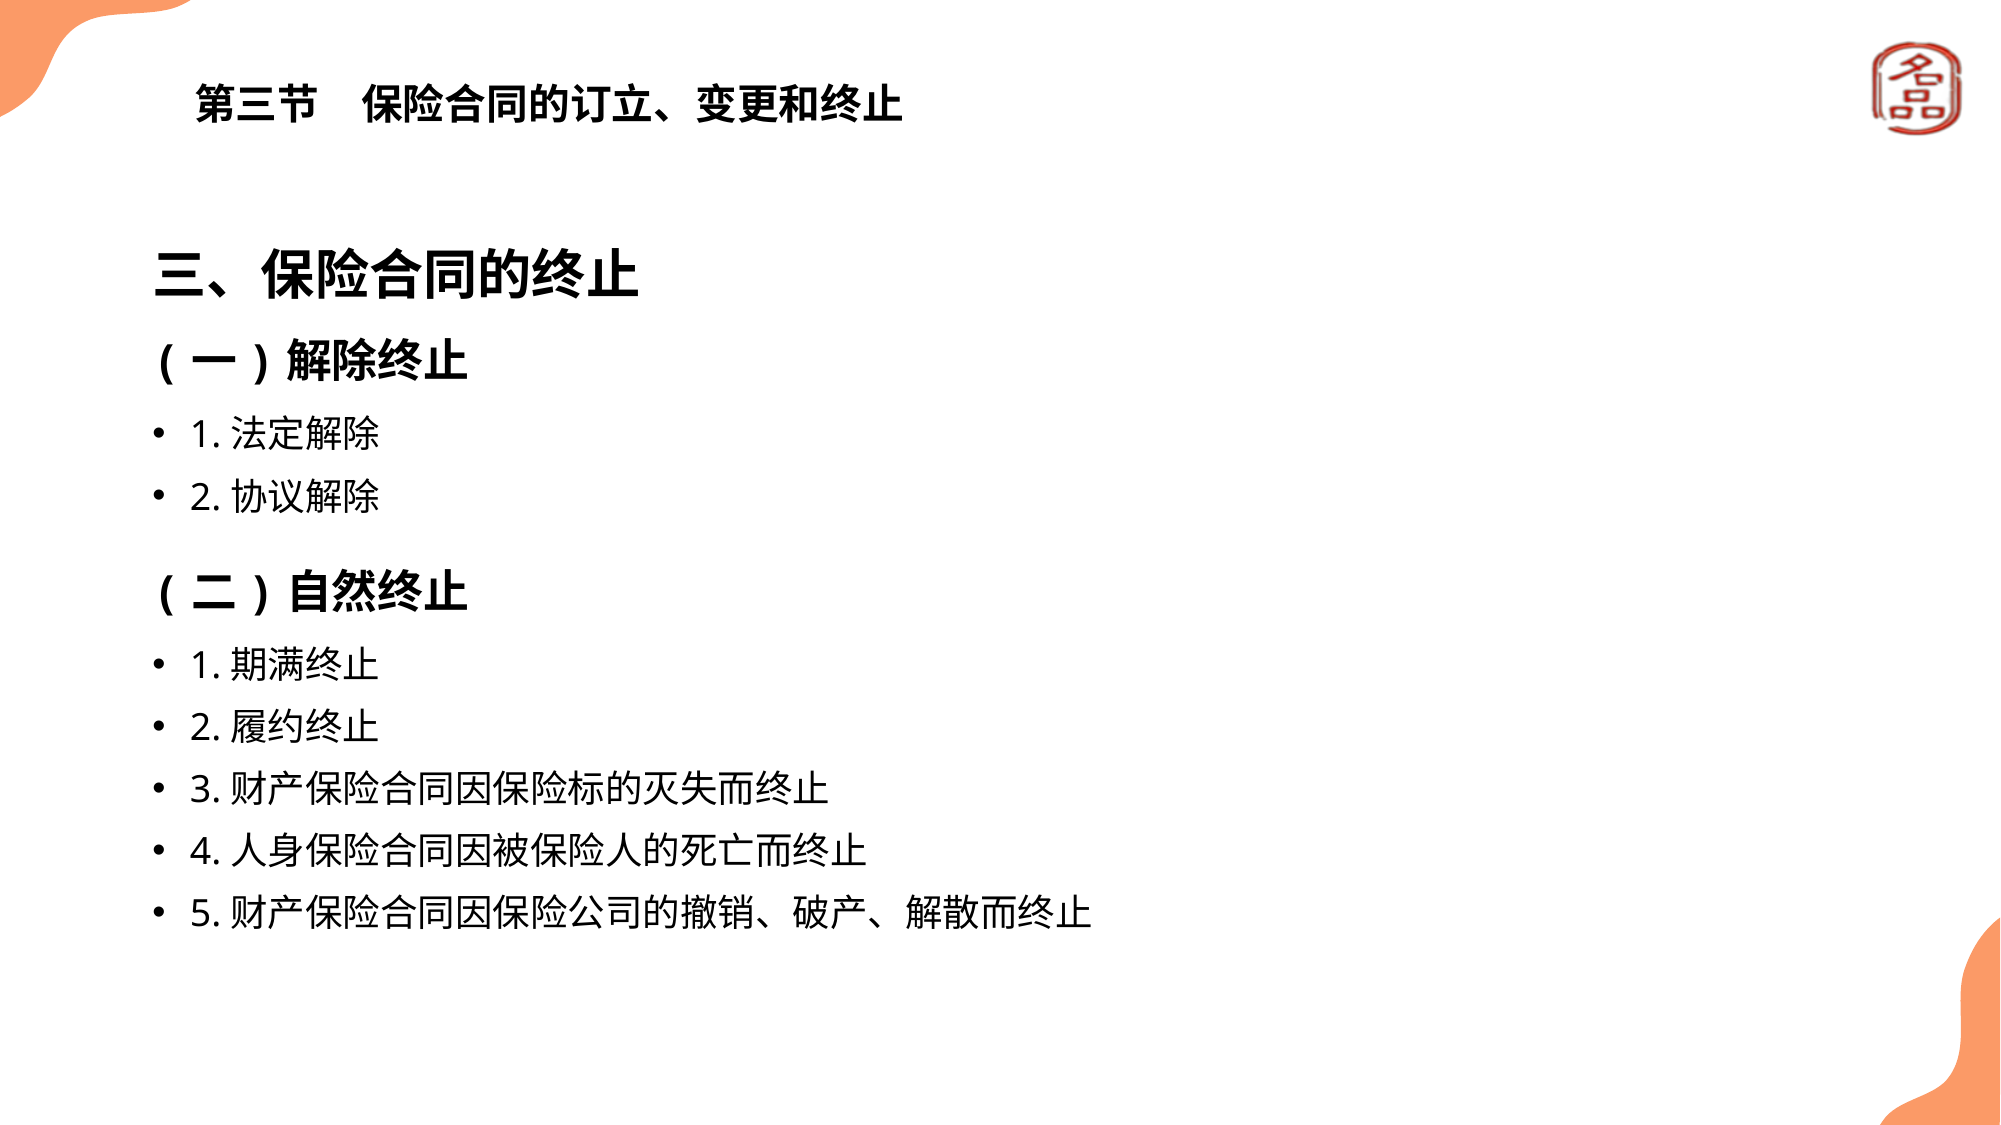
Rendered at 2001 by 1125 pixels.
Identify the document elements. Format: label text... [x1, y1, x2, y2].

list 三、保险合同的终止 (一)解除终止 1.法定解除 2.协议解除 (二)自然终止 1.期满终止 2.履约终止 3.财产保险合同因保险标的灭失而终止 4.人身保险合同因被保险人的死亡而终止 5.财产保险合同因保险公司的撤销、破产、解散而终止 [137, 217, 1863, 1031]
title 第三节 保险合同的订立、变更和终止 [137, 60, 1863, 152]
picture [1861, 10, 1990, 147]
